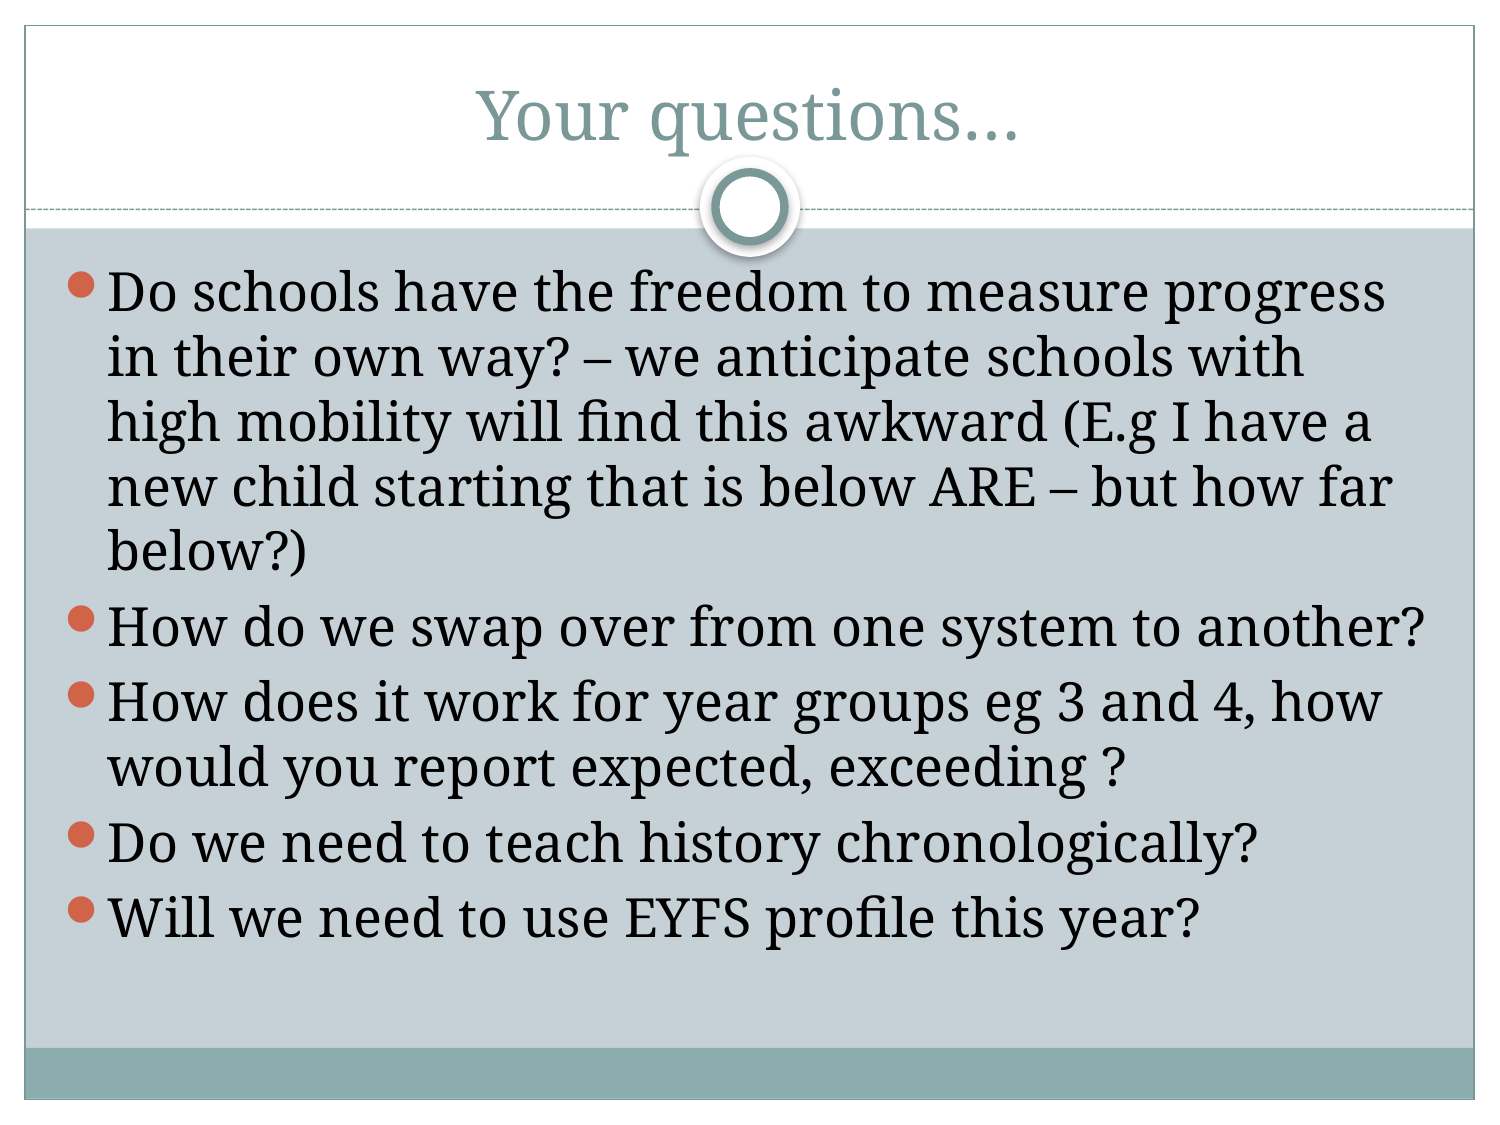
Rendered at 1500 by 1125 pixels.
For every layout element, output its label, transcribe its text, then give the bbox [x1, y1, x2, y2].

title Your questions… [49, 37, 1450, 162]
list Do schools have the freedom to measure progress in their own way? – we anticipate schools with high mobility will find this awkward (E.g I have a new child starting that is below ARE – but how far below?) How do we swap over from one system to another? How does it work for year groups eg 3 and 4, how would you report expected, exceeding ? Do we need to teach history chronologically? Will we need to use EYFS profile this year? [49, 250, 1445, 1001]
